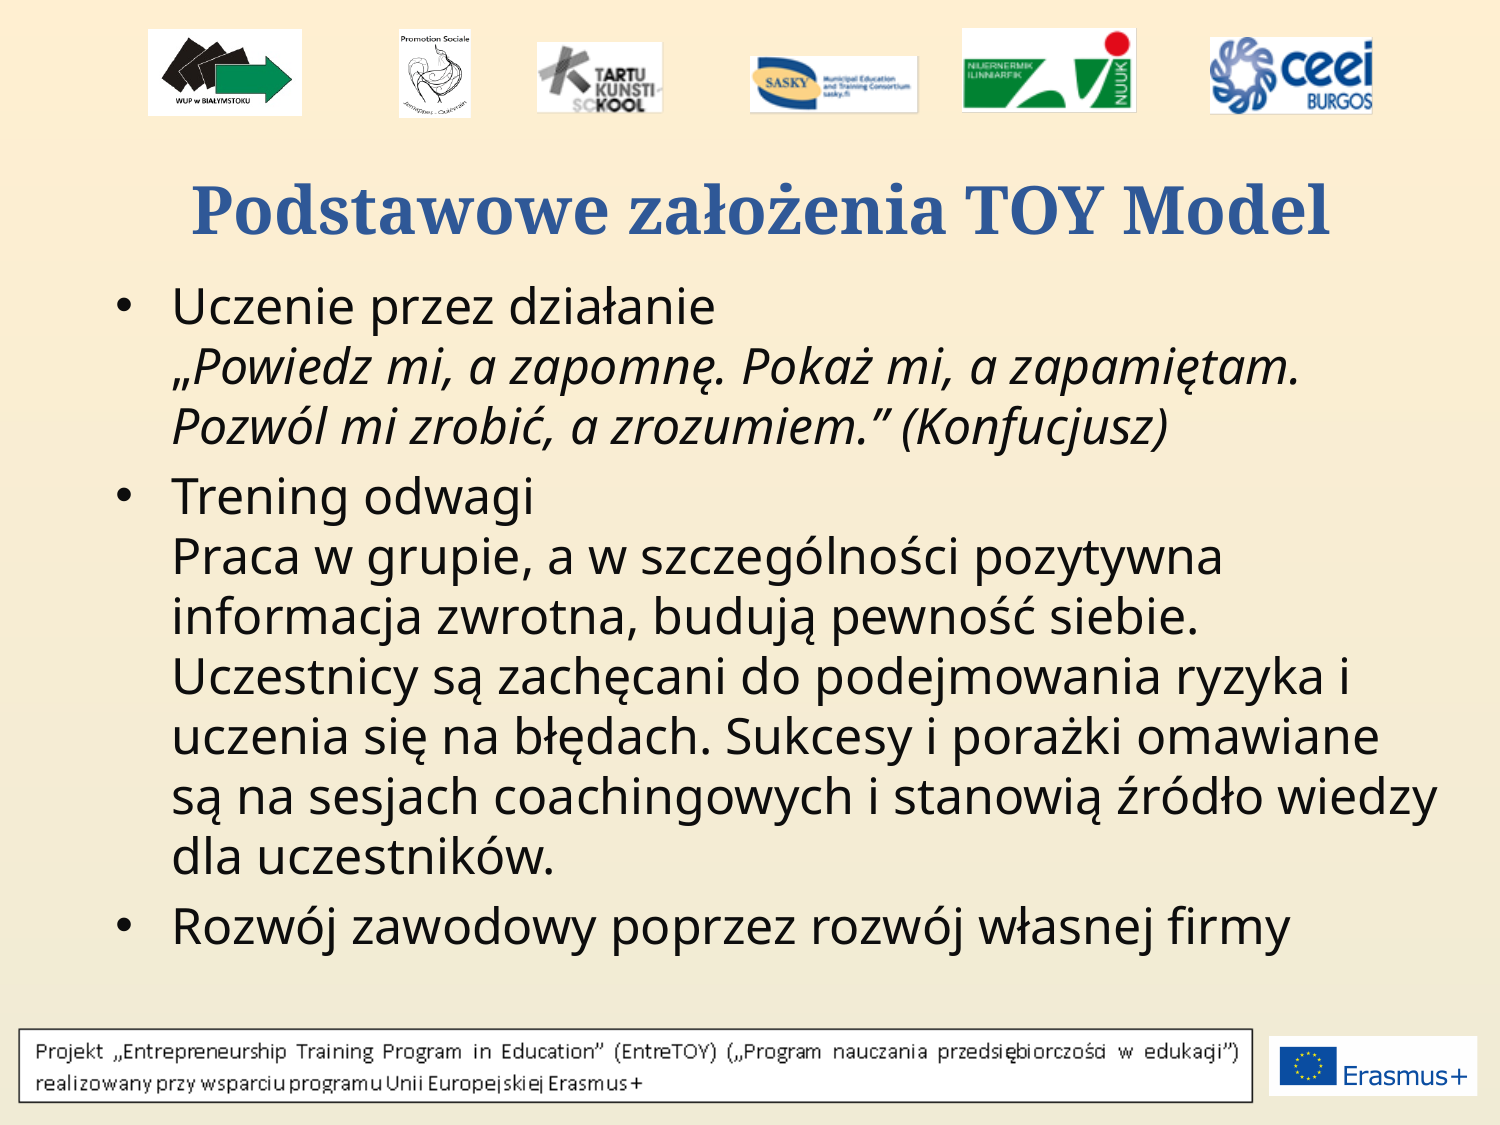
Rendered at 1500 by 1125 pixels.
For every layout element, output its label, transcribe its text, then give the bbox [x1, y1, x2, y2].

picture [962, 28, 1140, 116]
picture [148, 29, 302, 116]
list Uczenie przez działanie „Po­wiedz mi, a za­pomnę. Po­każ mi, a za­pamiętam. Pozwól mi zro­bić, a zrozumiem.” (Konfucjusz) Trening odwagi Praca w grupie, a w szczególności pozytywna informacja zwrotna, budują pewność siebie. Uczestnicy są zachęcani do podejmowania ryzyka i uczenia się na błędach. Sukcesy i porażki omawiane są na sesjach coachingowych i stanowią źródło wiedzy dla uczestników. Rozwój zawodowy poprzez rozwój własnej firmy [100, 267, 1459, 1005]
picture [17, 1027, 1255, 1105]
title Podstawowe założenia TOY Model [100, 125, 1424, 256]
picture [750, 56, 921, 116]
picture [1210, 37, 1374, 116]
picture [537, 42, 668, 118]
picture [399, 29, 471, 118]
